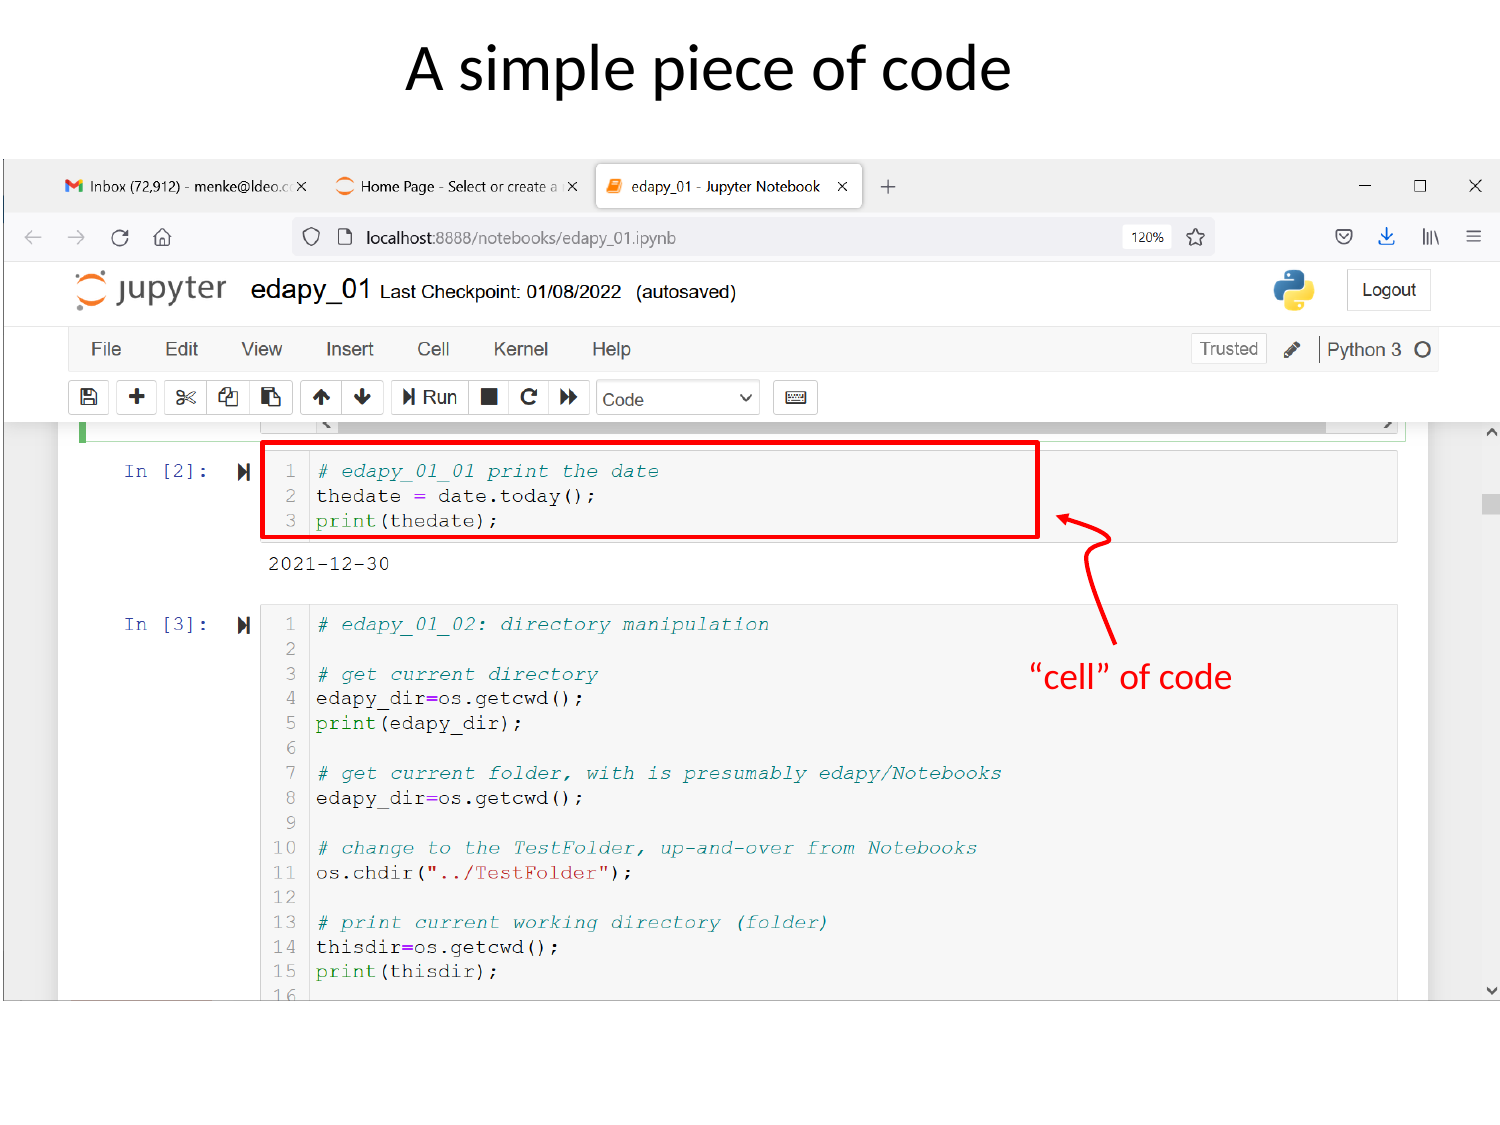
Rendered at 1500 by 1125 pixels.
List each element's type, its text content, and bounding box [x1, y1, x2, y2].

picture [2, 159, 1500, 1001]
text_box A simple piece of code [2, 15, 1416, 111]
